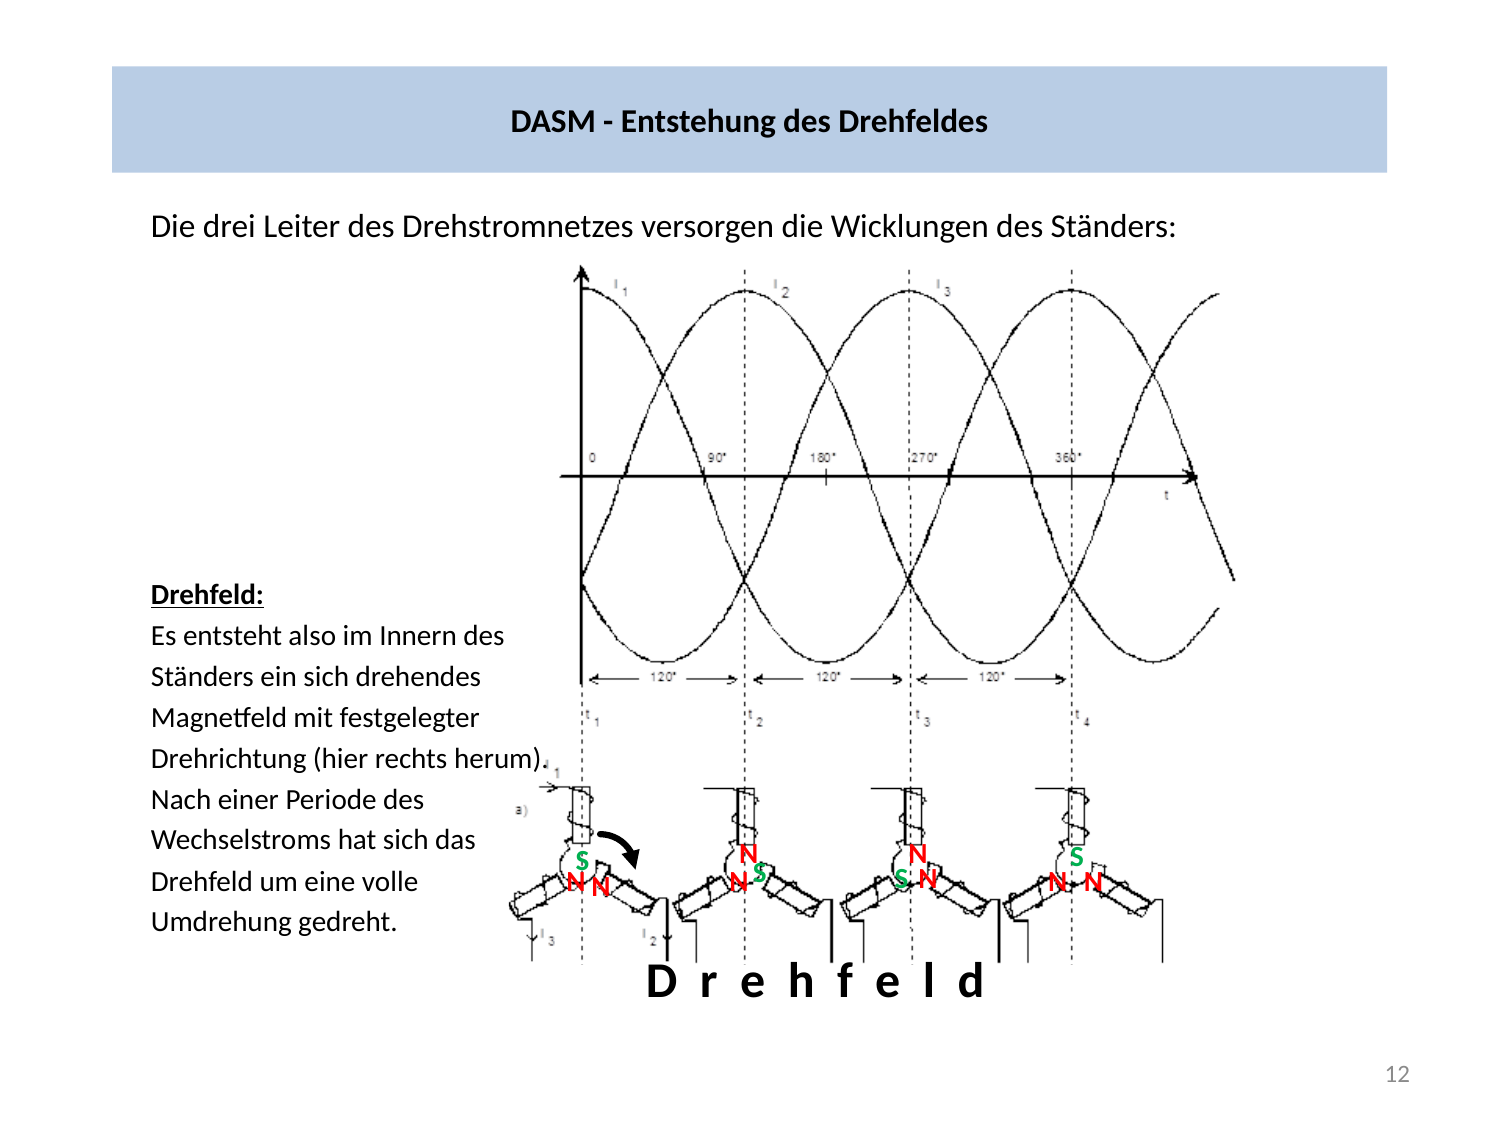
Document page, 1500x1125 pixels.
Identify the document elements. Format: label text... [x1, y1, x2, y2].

title DASM - Entstehung des Drehfeldes [112, 66, 1388, 173]
picture [508, 245, 1244, 965]
subtitle Die drei Leiter des Drehstromnetzes versorgen die Wicklungen des Ständers: Drehfeld: Es entsteht also im Innern des Ständers ein sich drehendes Magnetfeld mit festgelegter Drehrichtung (hier rechts herum). Nach einer Periode des Wechselstroms hat sich das Drehfeld um eine volle Umdrehung gedreht. D r e h f e l d [135, 196, 1400, 1047]
slide_number 12 [1074, 1042, 1425, 1103]
